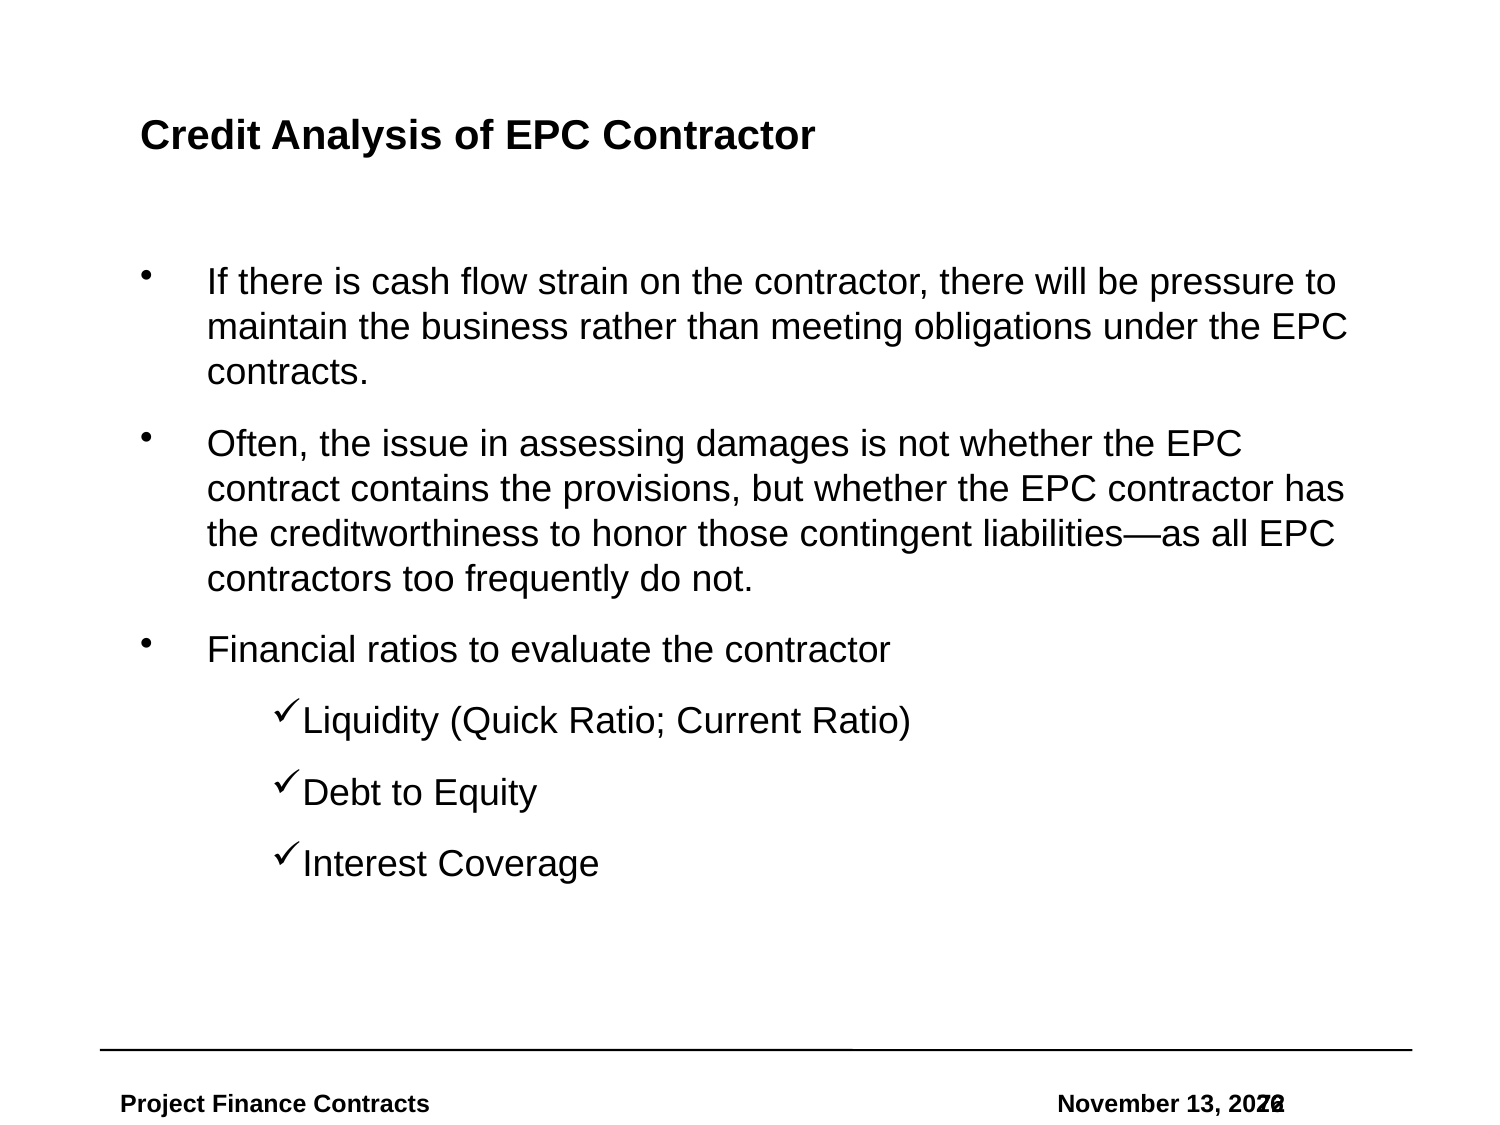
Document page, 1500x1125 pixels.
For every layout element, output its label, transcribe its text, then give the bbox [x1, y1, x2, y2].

title Credit Analysis of EPC Contractor [124, 99, 1288, 226]
list If there is cash flow strain on the contractor, there will be pressure to maintain the business rather than meeting obligations under the EPC contracts. Often, the issue in assessing damages is not whether the EPC contract contains the provisions, but whether the EPC contractor has the creditworthiness to honor those contingent liabilities—as all EPC contractors too frequently do not. Financial ratios to evaluate the contractor Liquidity (Quick Ratio; Current Ratio) Debt to Equity Interest Coverage [124, 249, 1376, 1001]
